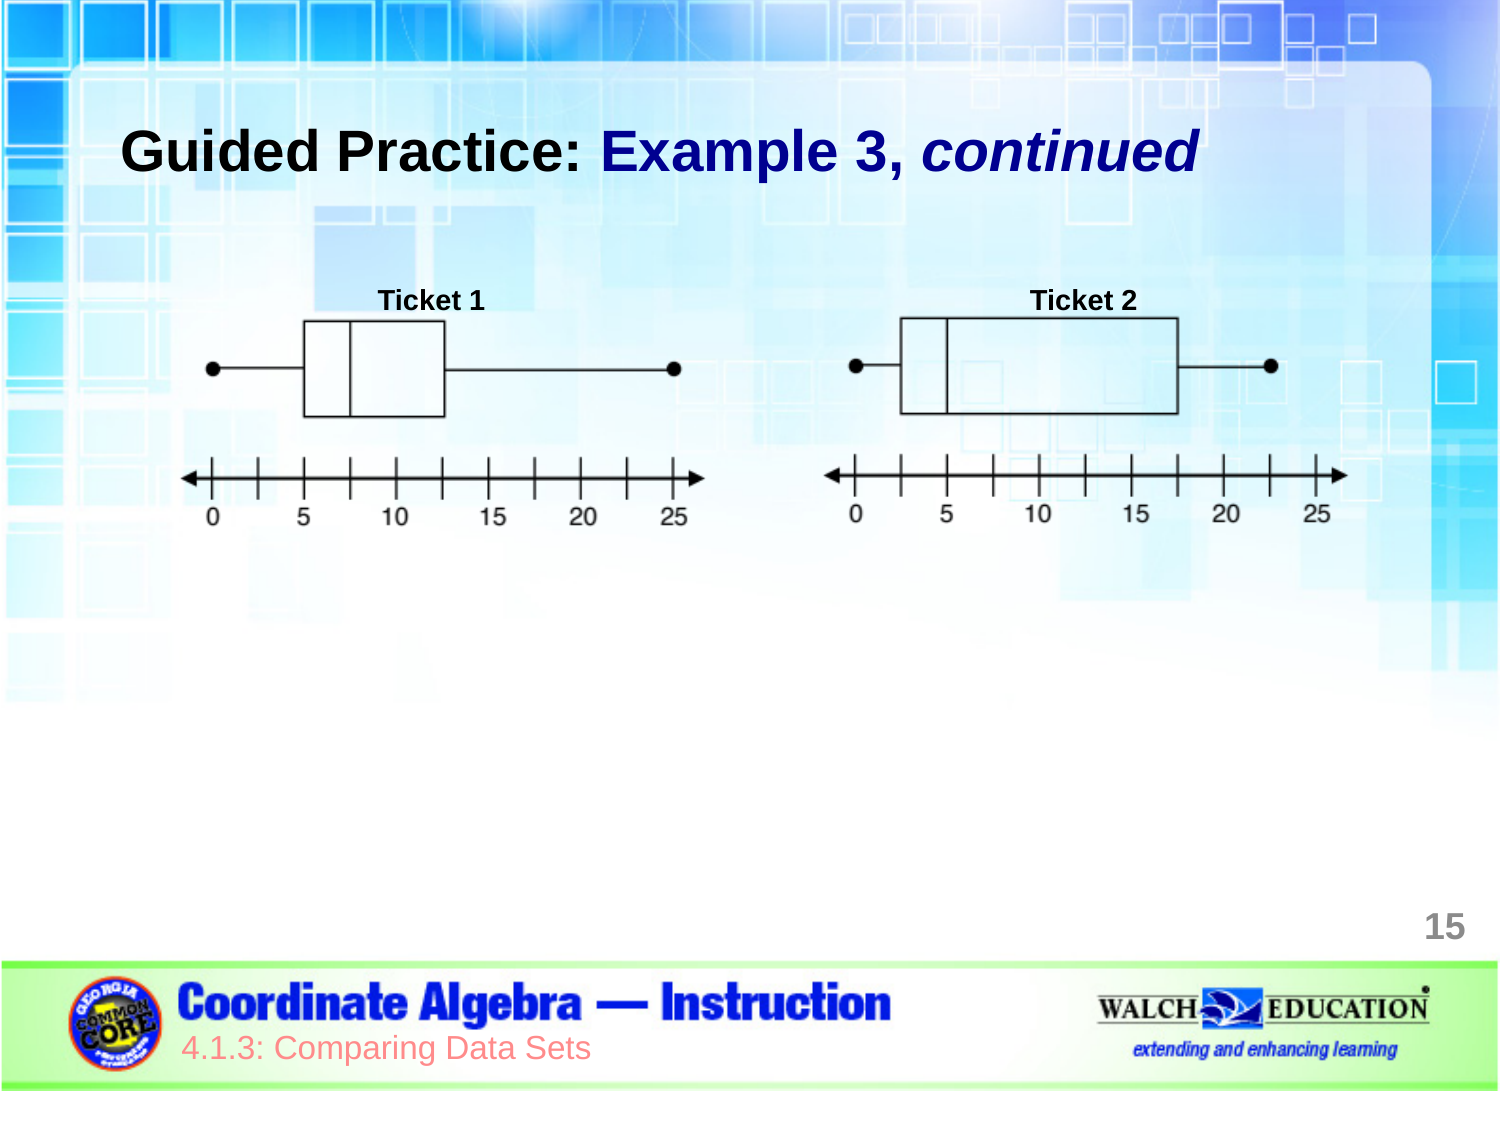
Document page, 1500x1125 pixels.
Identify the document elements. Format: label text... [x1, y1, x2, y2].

subtitle Guided Practice: Example 3, continued [105, 105, 1394, 925]
text_box Ticket 1 [144, 268, 719, 344]
picture [1, 0, 1500, 1091]
footer 4.1.3: Comparing Data Sets [166, 1024, 1080, 1069]
slide_number 15 [1361, 901, 1481, 949]
text_box Ticket 2 [806, 268, 1362, 310]
